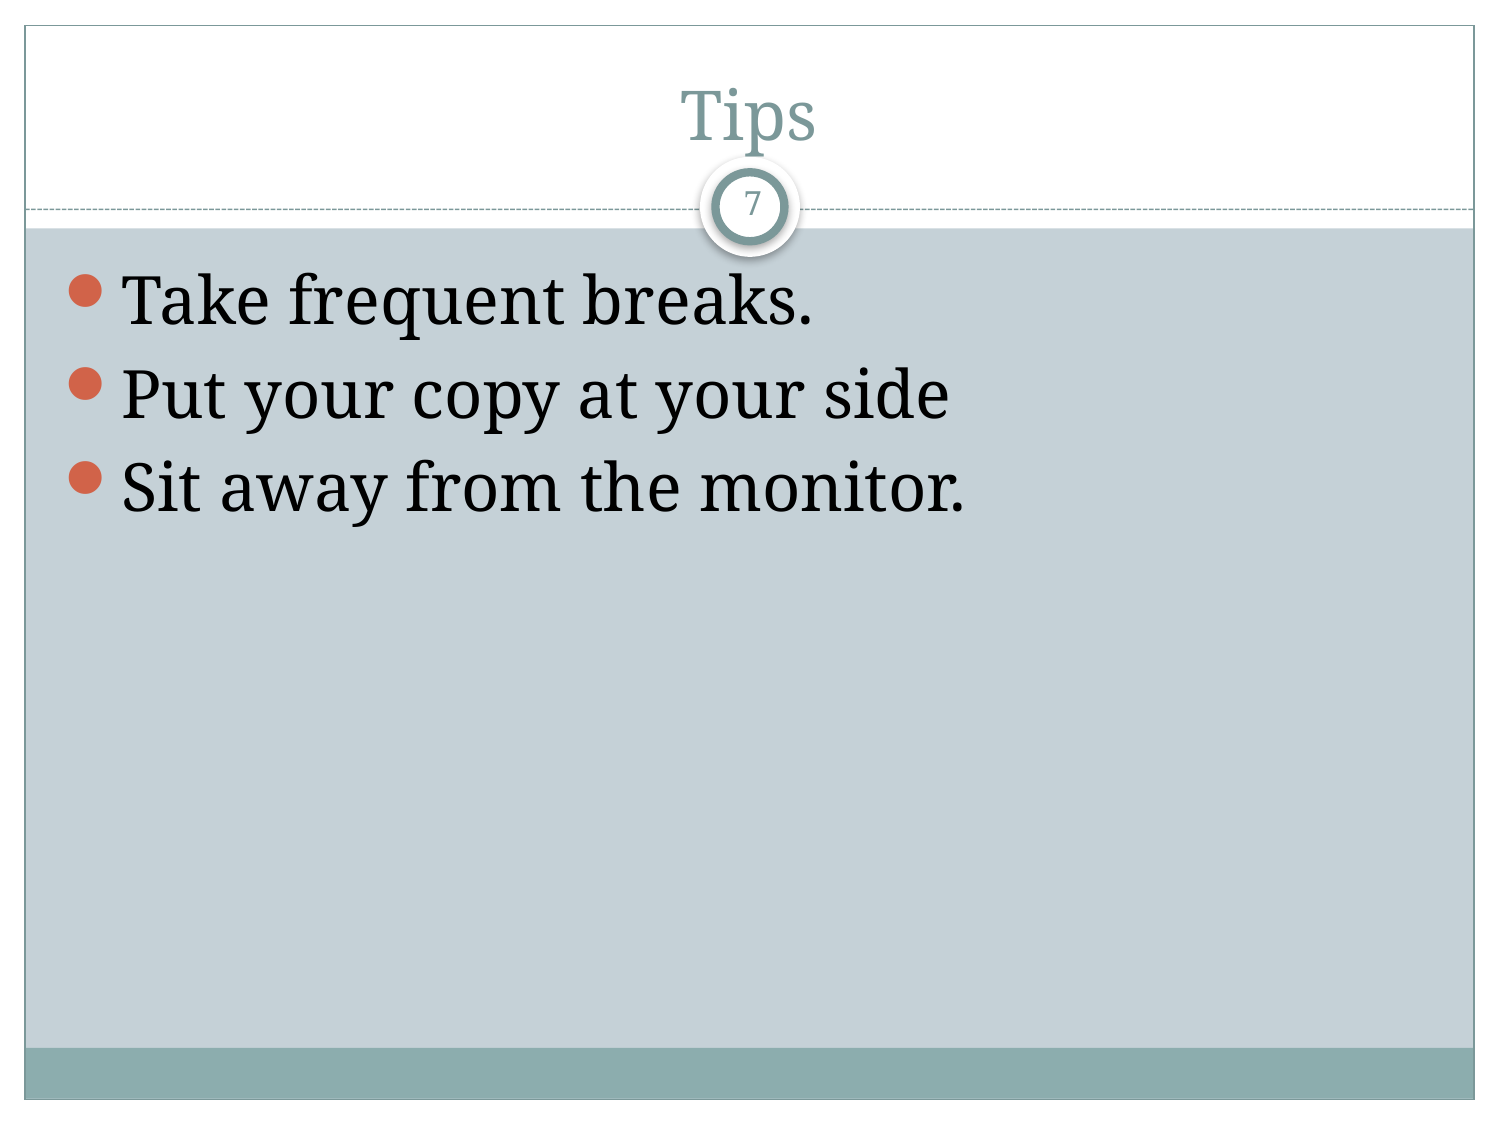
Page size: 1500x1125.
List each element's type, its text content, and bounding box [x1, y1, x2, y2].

title Tips [49, 37, 1450, 162]
list Take frequent breaks. Put your copy at your side Sit away from the monitor. [49, 250, 1445, 1001]
slide_number 7 [715, 168, 791, 241]
